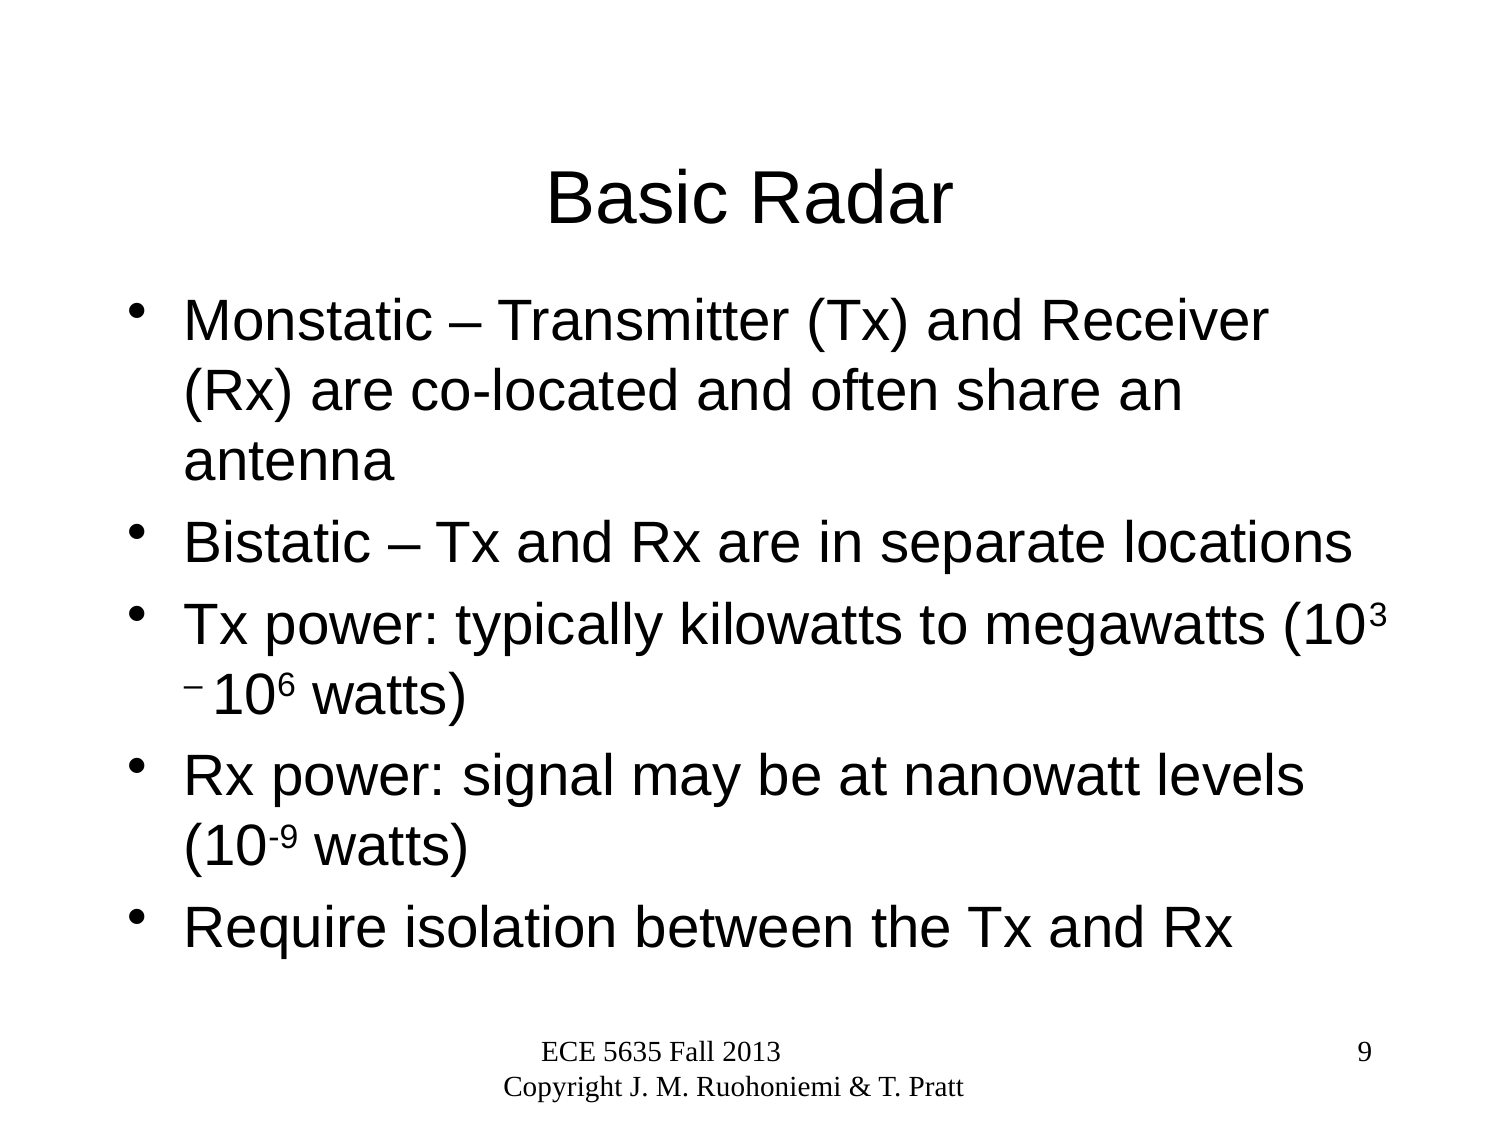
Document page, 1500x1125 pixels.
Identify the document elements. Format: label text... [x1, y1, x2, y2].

slide_number 9 [1074, 1024, 1388, 1101]
list Monstatic – Transmitter (Tx) and Receiver (Rx) are co-located and often share an antenna Bistatic – Tx and Rx are in separate locations Tx power: typically kilowatts to megawatts (103 – 106 watts) Rx power: signal may be at nanowatt levels (10-9 watts) Require isolation between the Tx and Rx [112, 274, 1413, 1001]
title Basic Radar [112, 99, 1388, 288]
footer ECE 5635 Fall 2013 Copyright J. M. Ruohoniemi & T. Pratt [487, 1024, 988, 1101]
